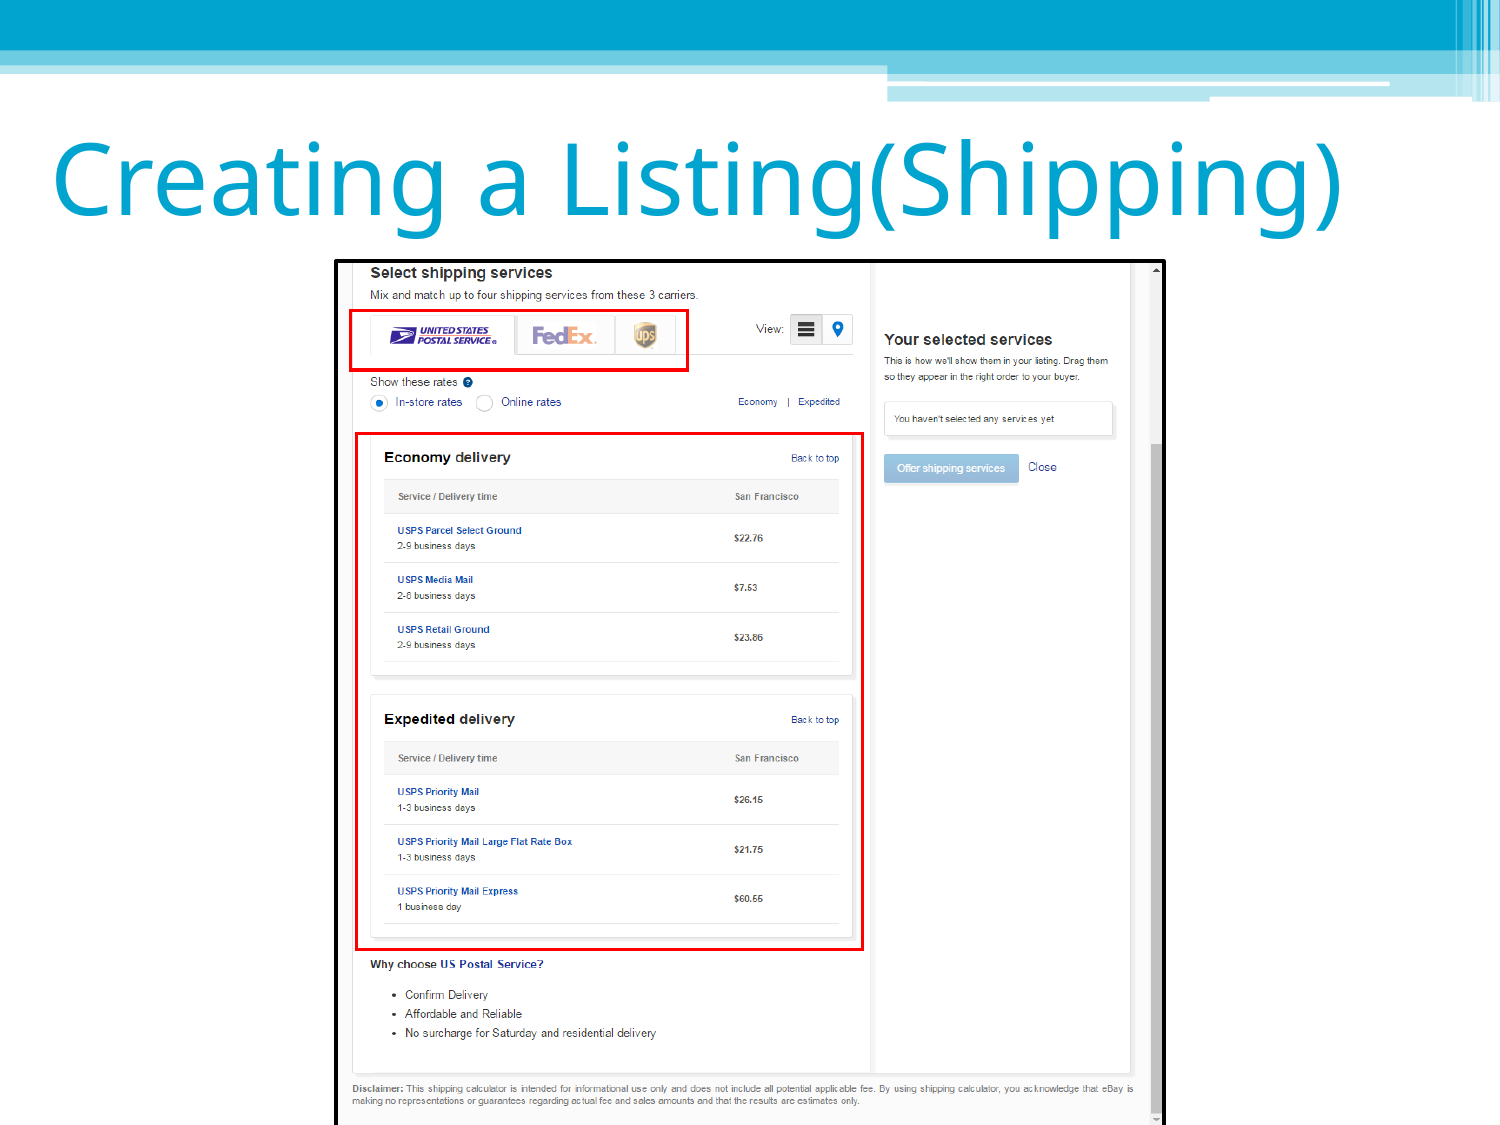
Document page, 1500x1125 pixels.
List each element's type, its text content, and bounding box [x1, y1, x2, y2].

picture [337, 262, 1163, 1125]
text_box Creating a Listing(Shipping) [35, 87, 1500, 263]
